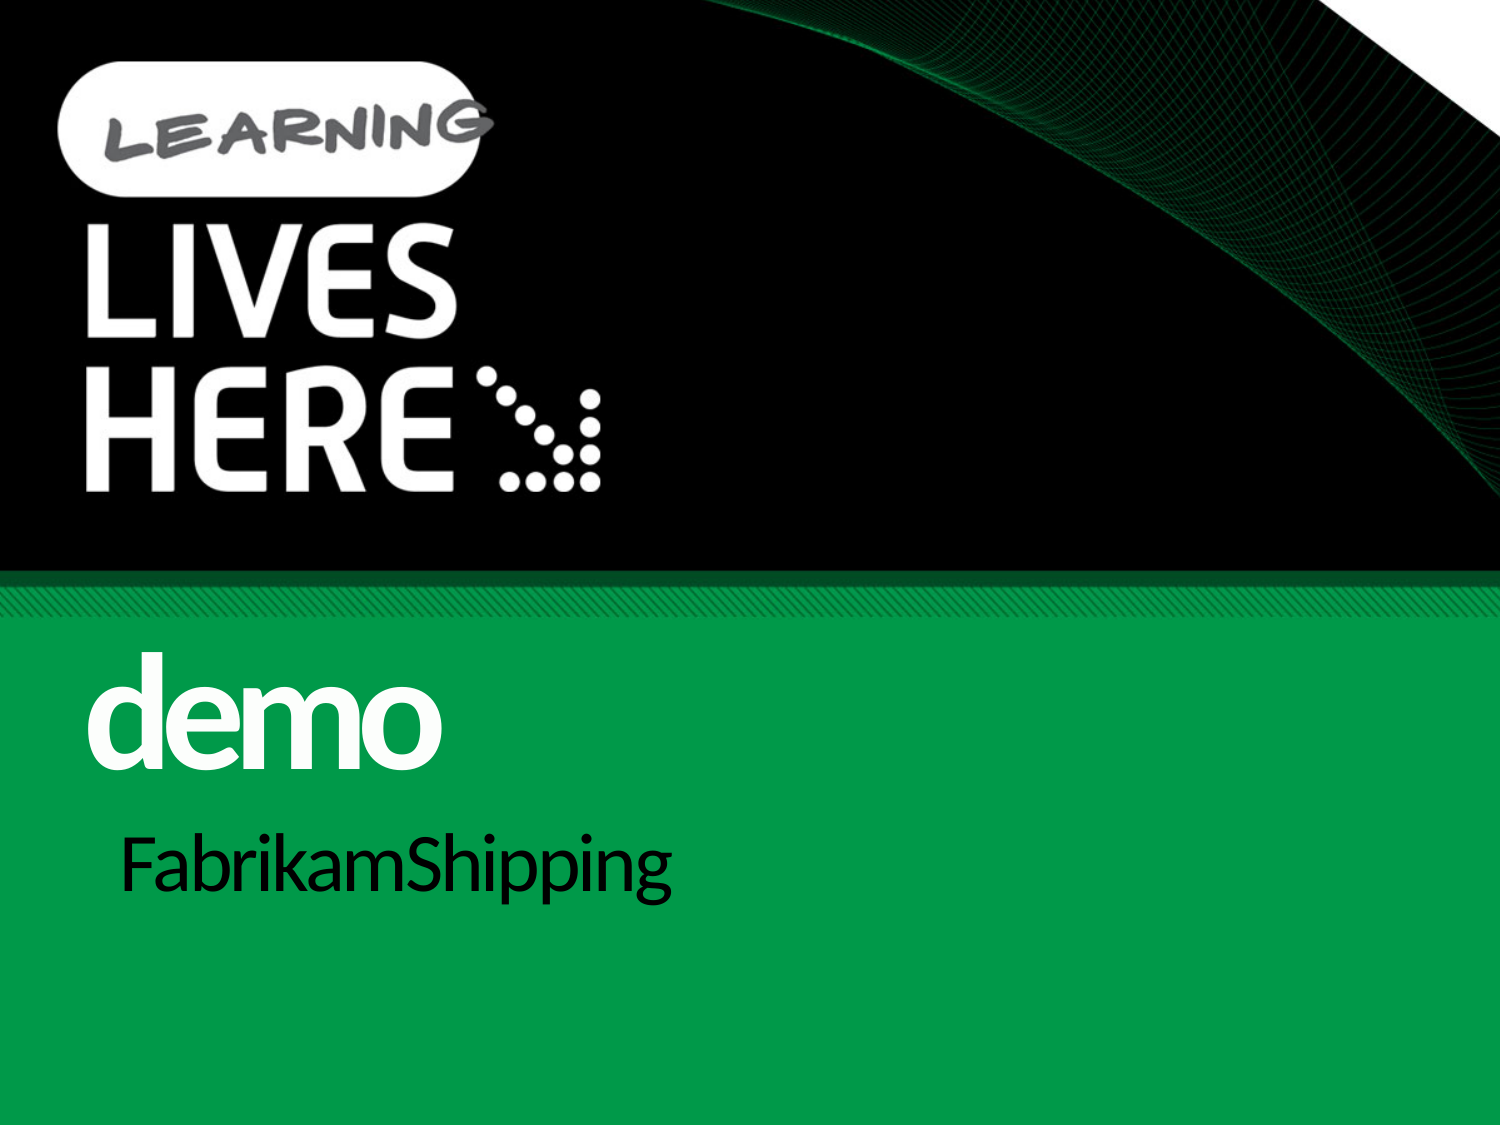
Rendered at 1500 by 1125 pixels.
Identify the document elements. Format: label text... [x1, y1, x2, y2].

title FabrikamShipping [119, 819, 1375, 943]
list demo [83, 625, 1345, 800]
picture [0, 0, 1500, 1125]
